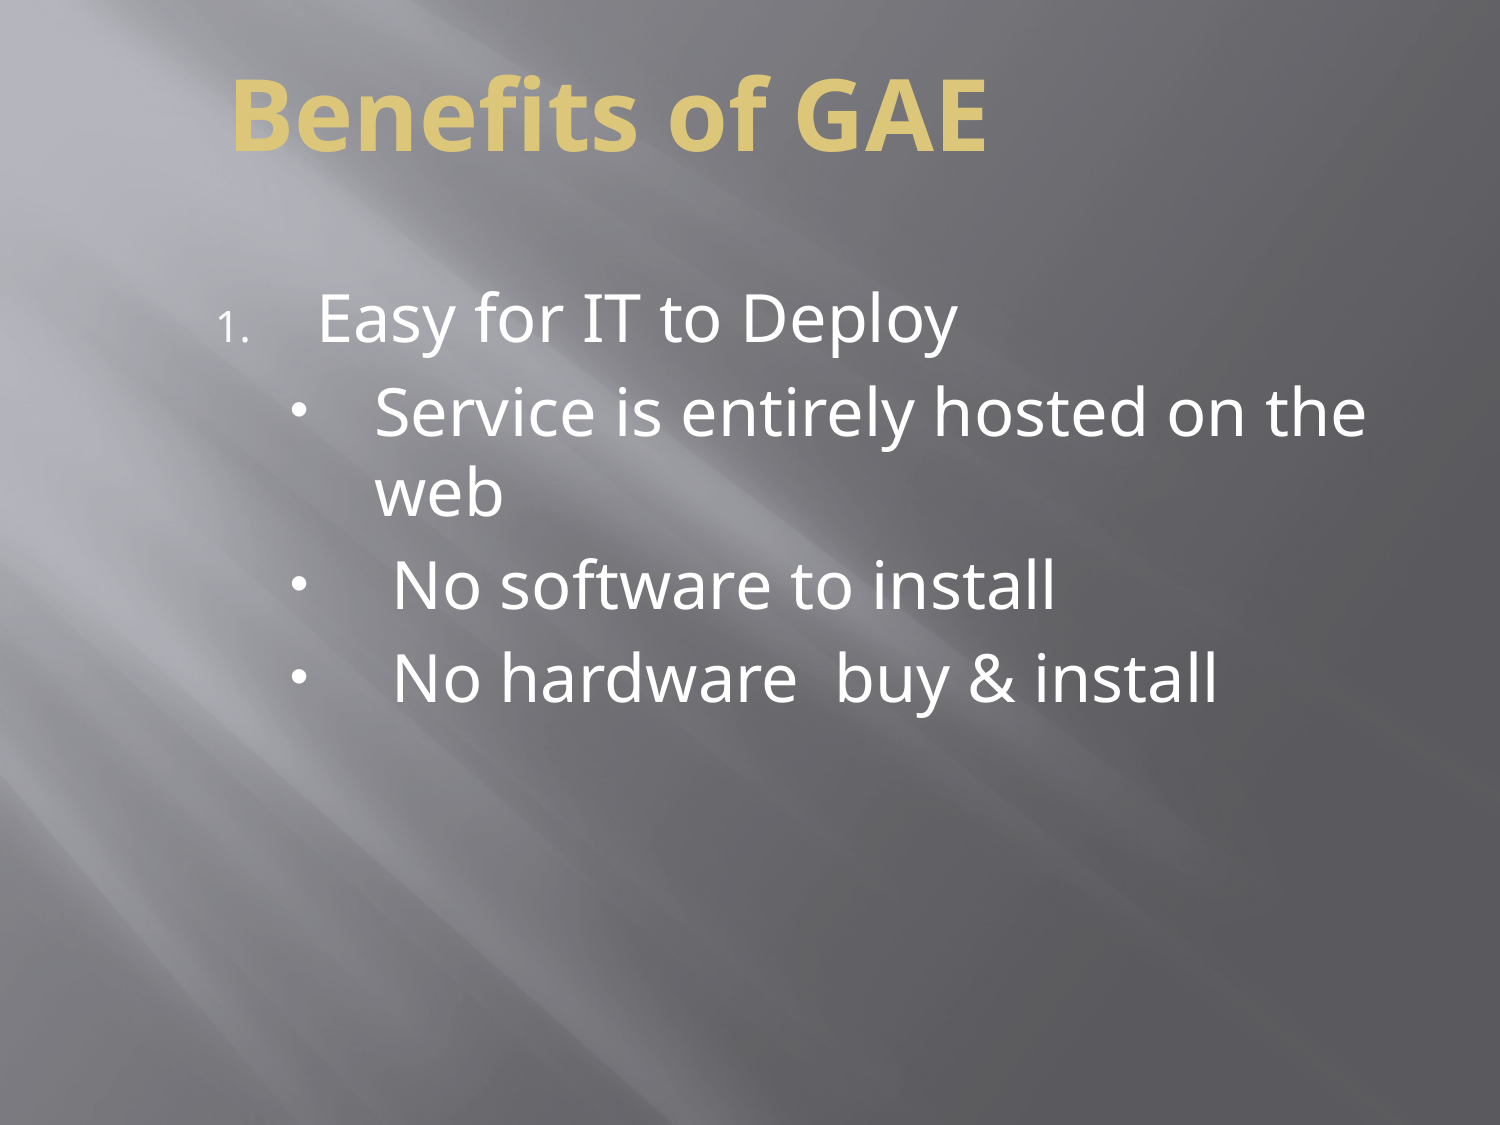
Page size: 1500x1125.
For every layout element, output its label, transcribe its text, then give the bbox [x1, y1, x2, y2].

list Easy for IT to Deploy Service is entirely hosted on the web No software to install No hardware buy & install [200, 174, 1413, 1025]
title Benefits of GAE [212, 0, 1225, 171]
